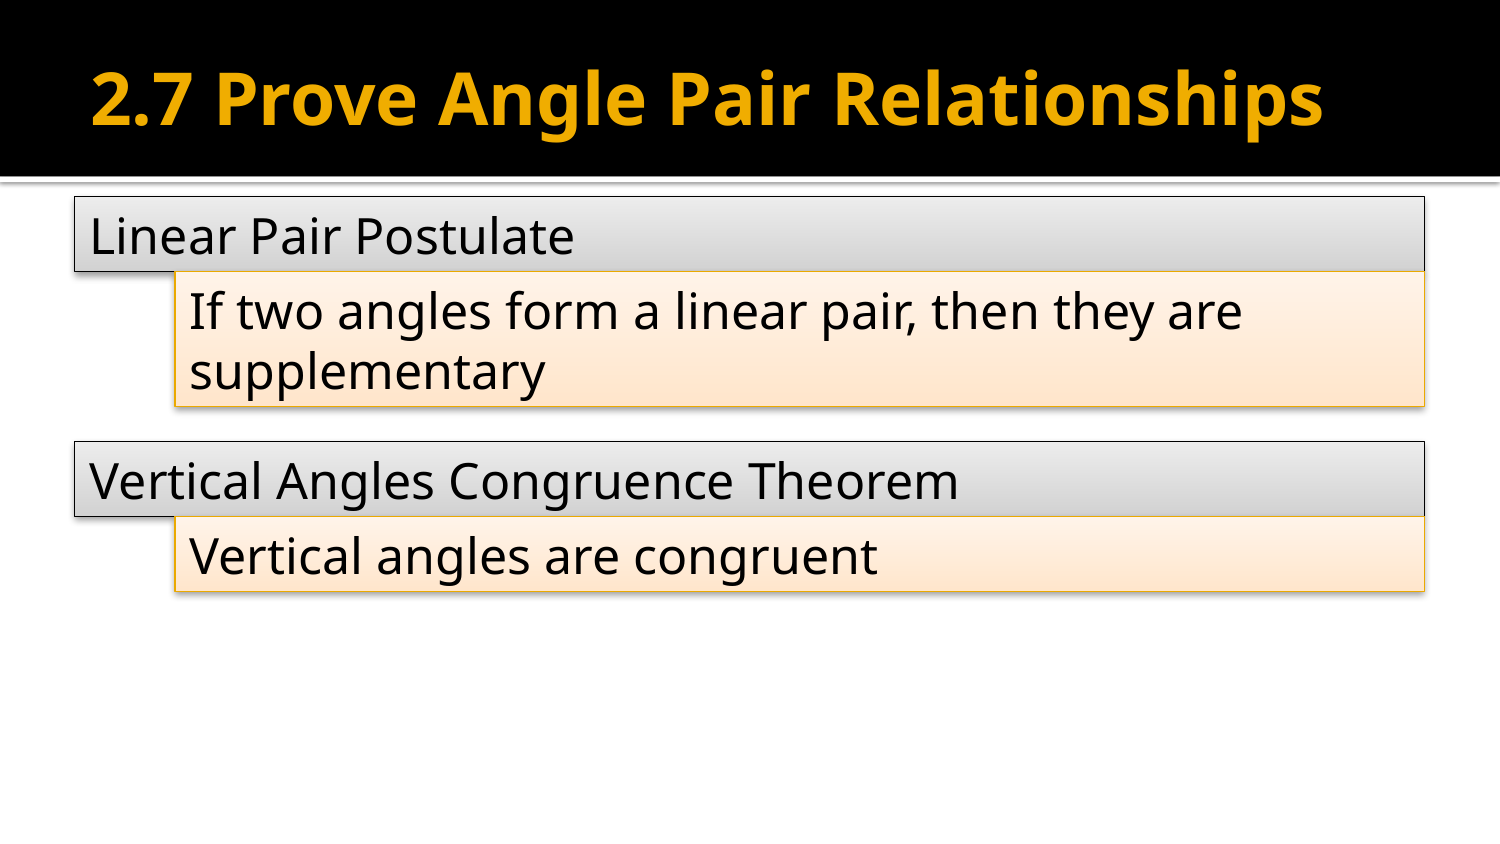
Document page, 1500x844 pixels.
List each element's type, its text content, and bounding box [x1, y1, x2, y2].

text_box If two angles form a linear pair, then they are supplementary [174, 271, 1425, 407]
text_box Vertical angles are congruent [174, 516, 1425, 592]
text_box Linear Pair Postulate [74, 196, 1425, 272]
text_box Vertical Angles Congruence Theorem [74, 441, 1425, 517]
title 2.7 Prove Angle Pair Relationships [75, 19, 1425, 174]
